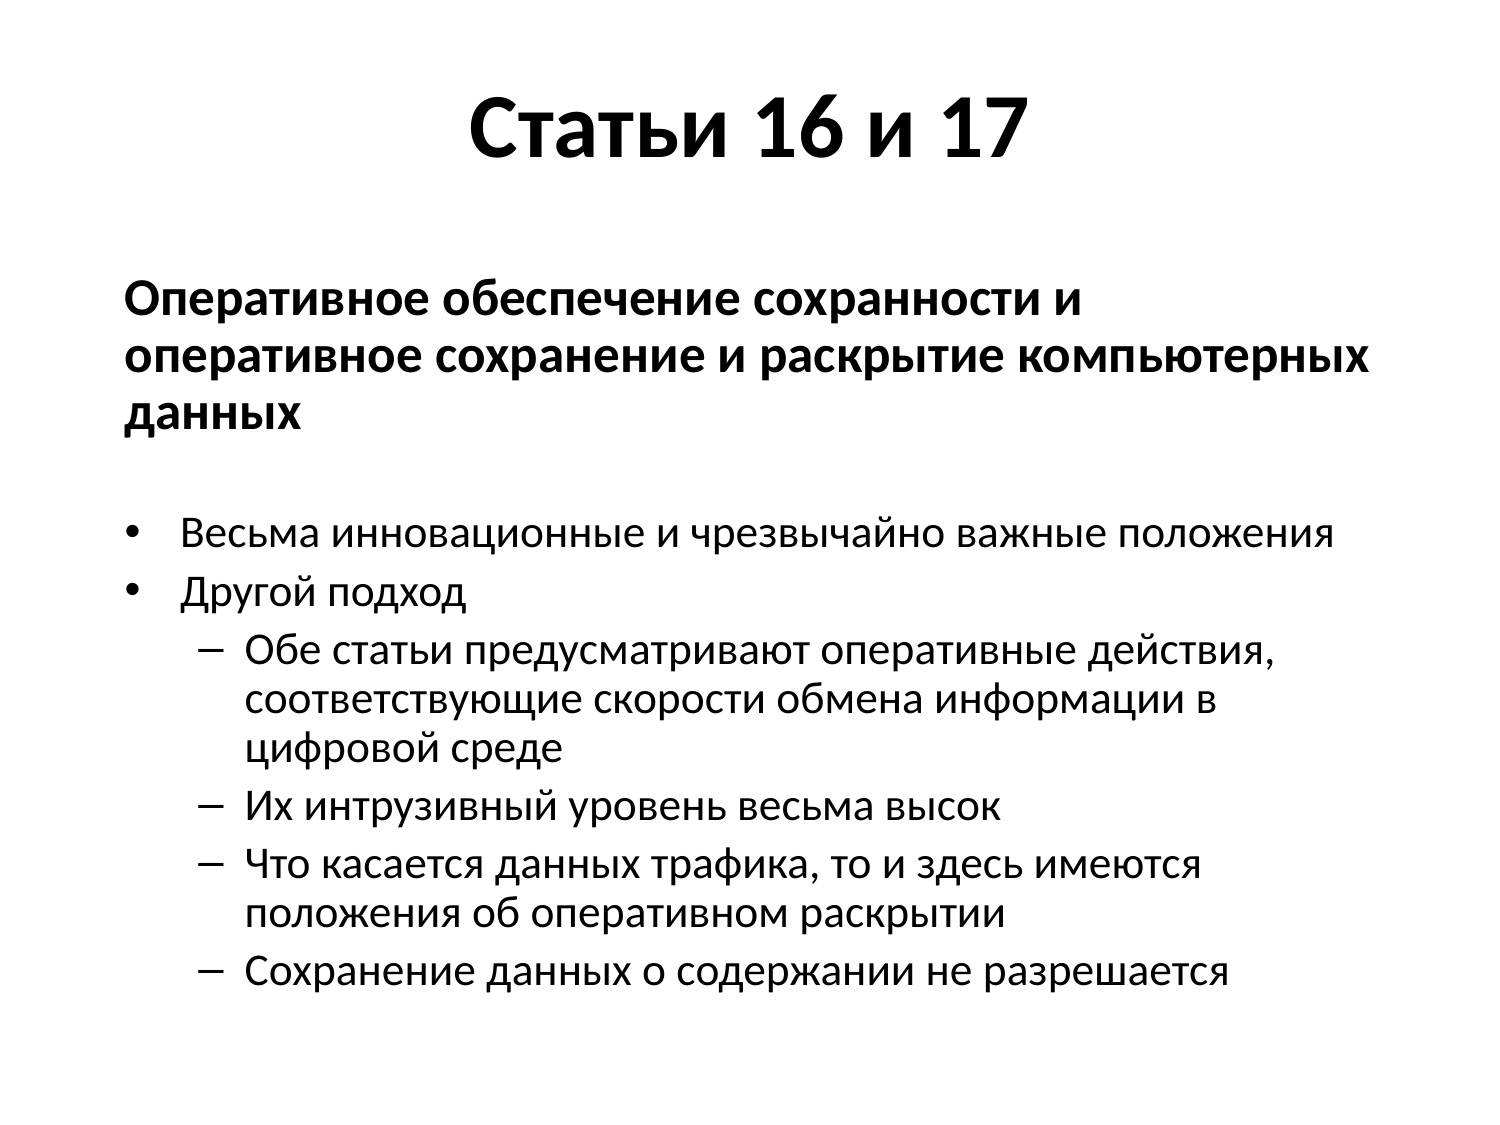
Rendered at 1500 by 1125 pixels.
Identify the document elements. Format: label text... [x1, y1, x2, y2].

list Оперативное обеспечение сохранности и оперативное сохранение и раскрытие компьютерных данных Весьма инновационные и чрезвычайно важные положения Другой подход Обе статьи предусматривают оперативные действия, соответствующие скорости обмена информации в цифровой среде Их интрузивный уровень весьма высок Что касается данных трафика, то и здесь имеются положения об оперативном раскрытии Сохранение данных о содержании не разрешается [109, 262, 1399, 1006]
title Статьи 16 и 17 [74, 44, 1426, 198]
